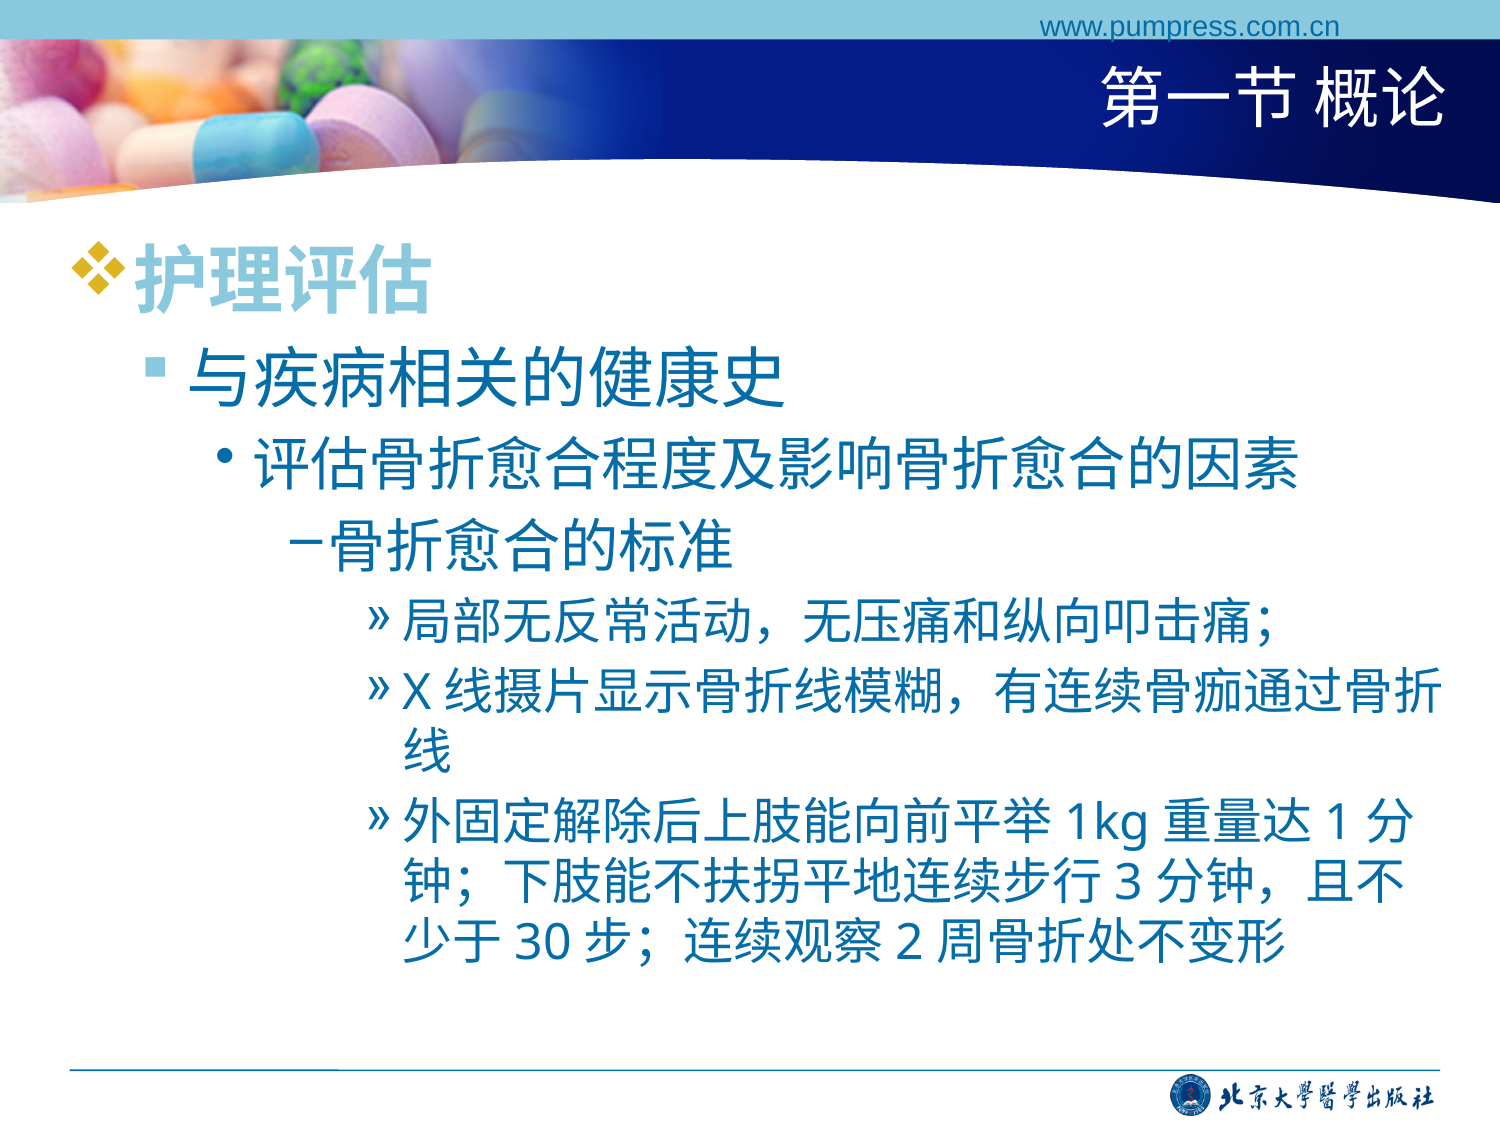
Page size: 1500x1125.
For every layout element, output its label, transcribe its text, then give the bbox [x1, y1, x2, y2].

picture [1170, 1074, 1436, 1118]
list 护理评估 与疾病相关的健康史 评估骨折愈合程度及影响骨折愈合的因素 骨折愈合的标准 局部无反常活动，无压痛和纵向叩击痛； X线摄片显示骨折线模糊，有连续骨痂通过骨折线 外固定解除后上肢能向前平举1kg重量达1分钟；下肢能不扶拐平地连续步行3分钟，且不少于30步；连续观察2周骨折处不变形 [49, 224, 1463, 1026]
title 第一节 概论 [137, 49, 1463, 143]
picture [0, 40, 1500, 203]
slide_number www.pumpress.com.cn [1025, 0, 1463, 38]
